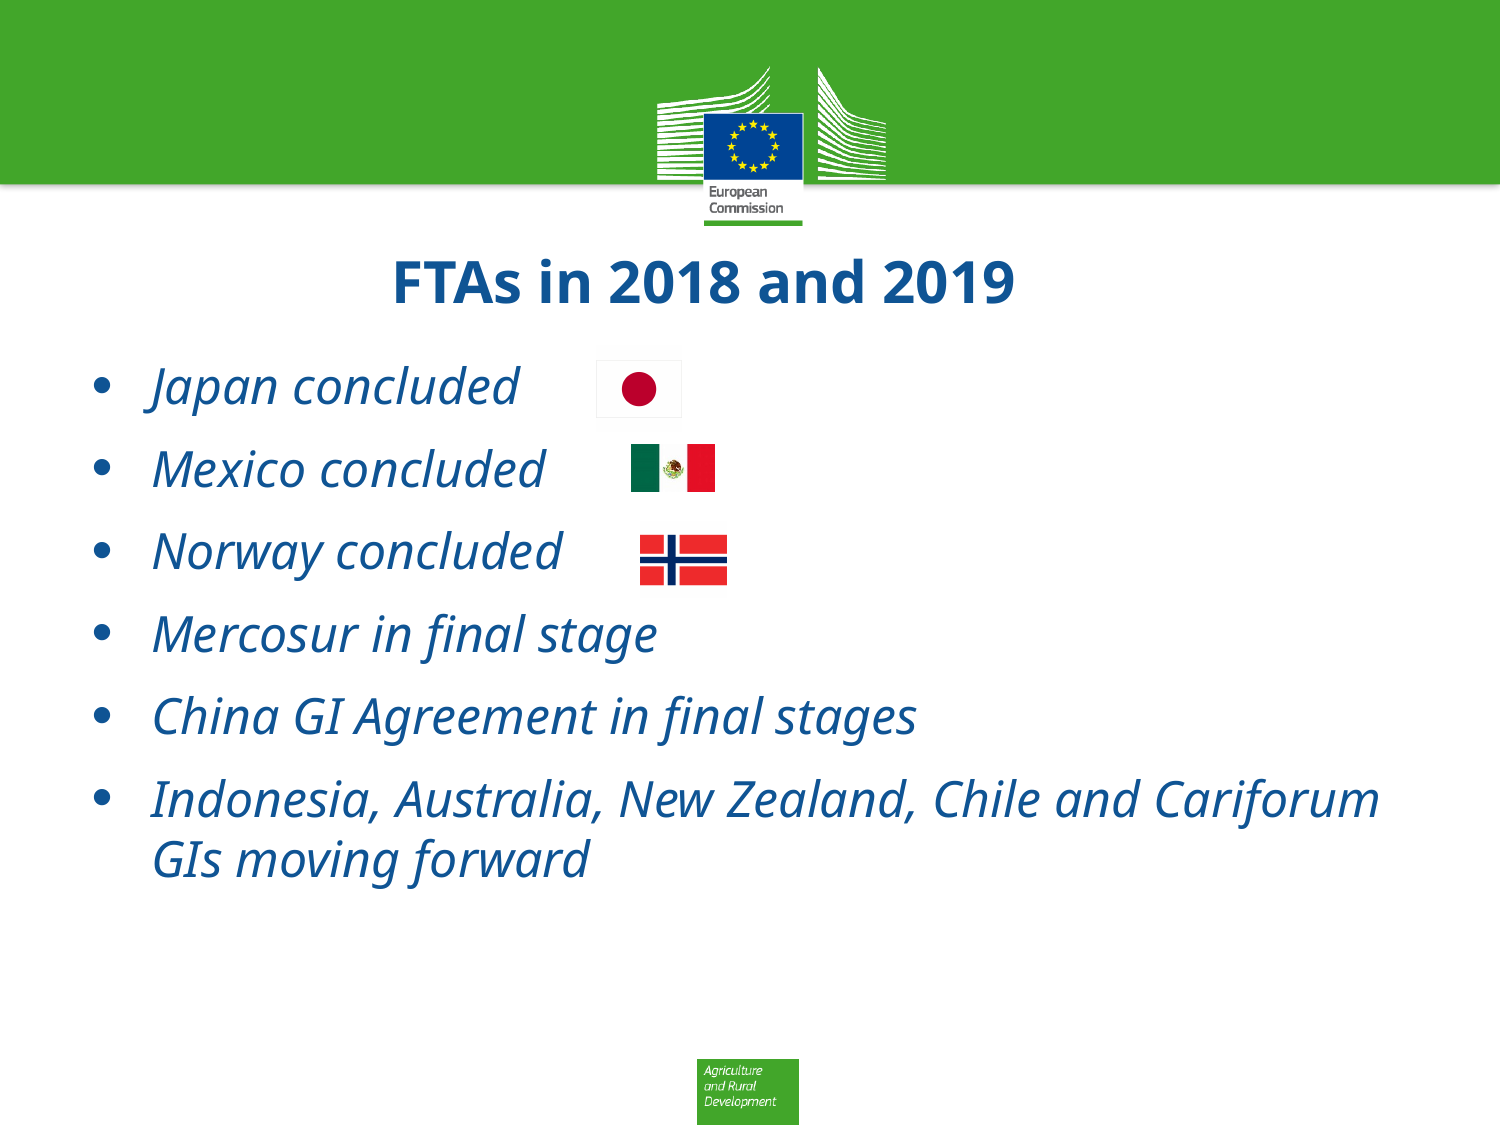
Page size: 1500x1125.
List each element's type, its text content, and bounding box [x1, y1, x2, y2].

picture [631, 444, 715, 492]
picture [640, 521, 727, 599]
picture [620, 66, 886, 219]
picture [697, 1080, 799, 1125]
title FTAs in 2018 and 2019 [76, 219, 1427, 338]
list Japan concluded Mexico concluded Norway concluded Mercosur in final stage China GI Agreement in final stages Indonesia, Australia, New Zealand, Chile and Cariforum GIs moving forward [76, 347, 1427, 1080]
picture [596, 345, 683, 432]
